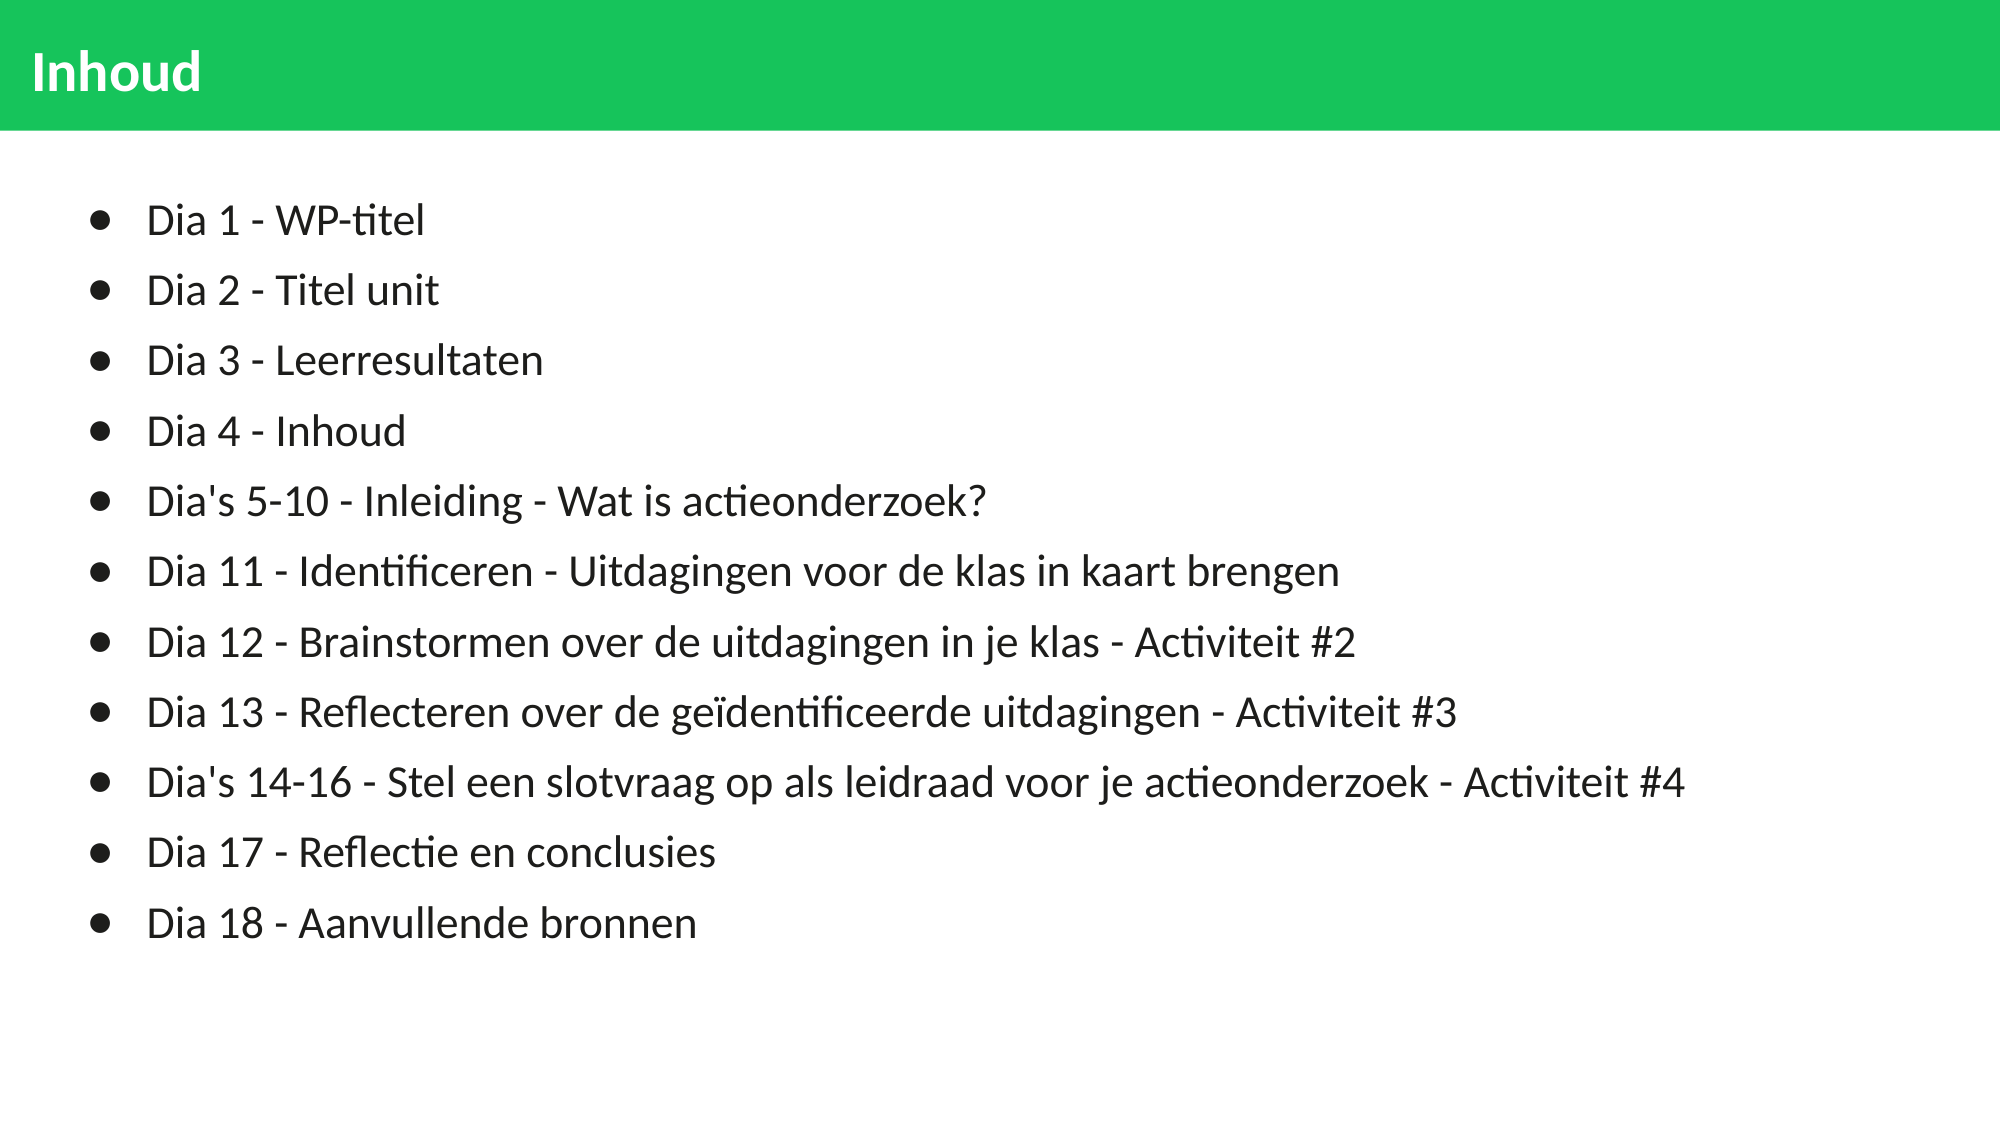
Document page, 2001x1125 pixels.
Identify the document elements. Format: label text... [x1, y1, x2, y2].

list Dia 1 - WP-titel Dia 2 - Titel unit Dia 3 - Leerresultaten Dia 4 - Inhoud Dia's 5-10 - Inleiding - Wat is actieonderzoek? Dia 11 - Identificeren - Uitdagingen voor de klas in kaart brengen Dia 12 - Brainstormen over de uitdagingen in je klas - Activiteit #2 Dia 13 - Reflecteren over de geïdentificeerde uitdagingen - Activiteit #3 Dia's 14-16 - Stel een slotvraag op als leidraad voor je actieonderzoek - Activiteit #4 Dia 17 - Reflectie en conclusies Dia 18 - Aanvullende bronnen [56, 188, 1876, 1056]
title Inhoud [16, 13, 1976, 131]
